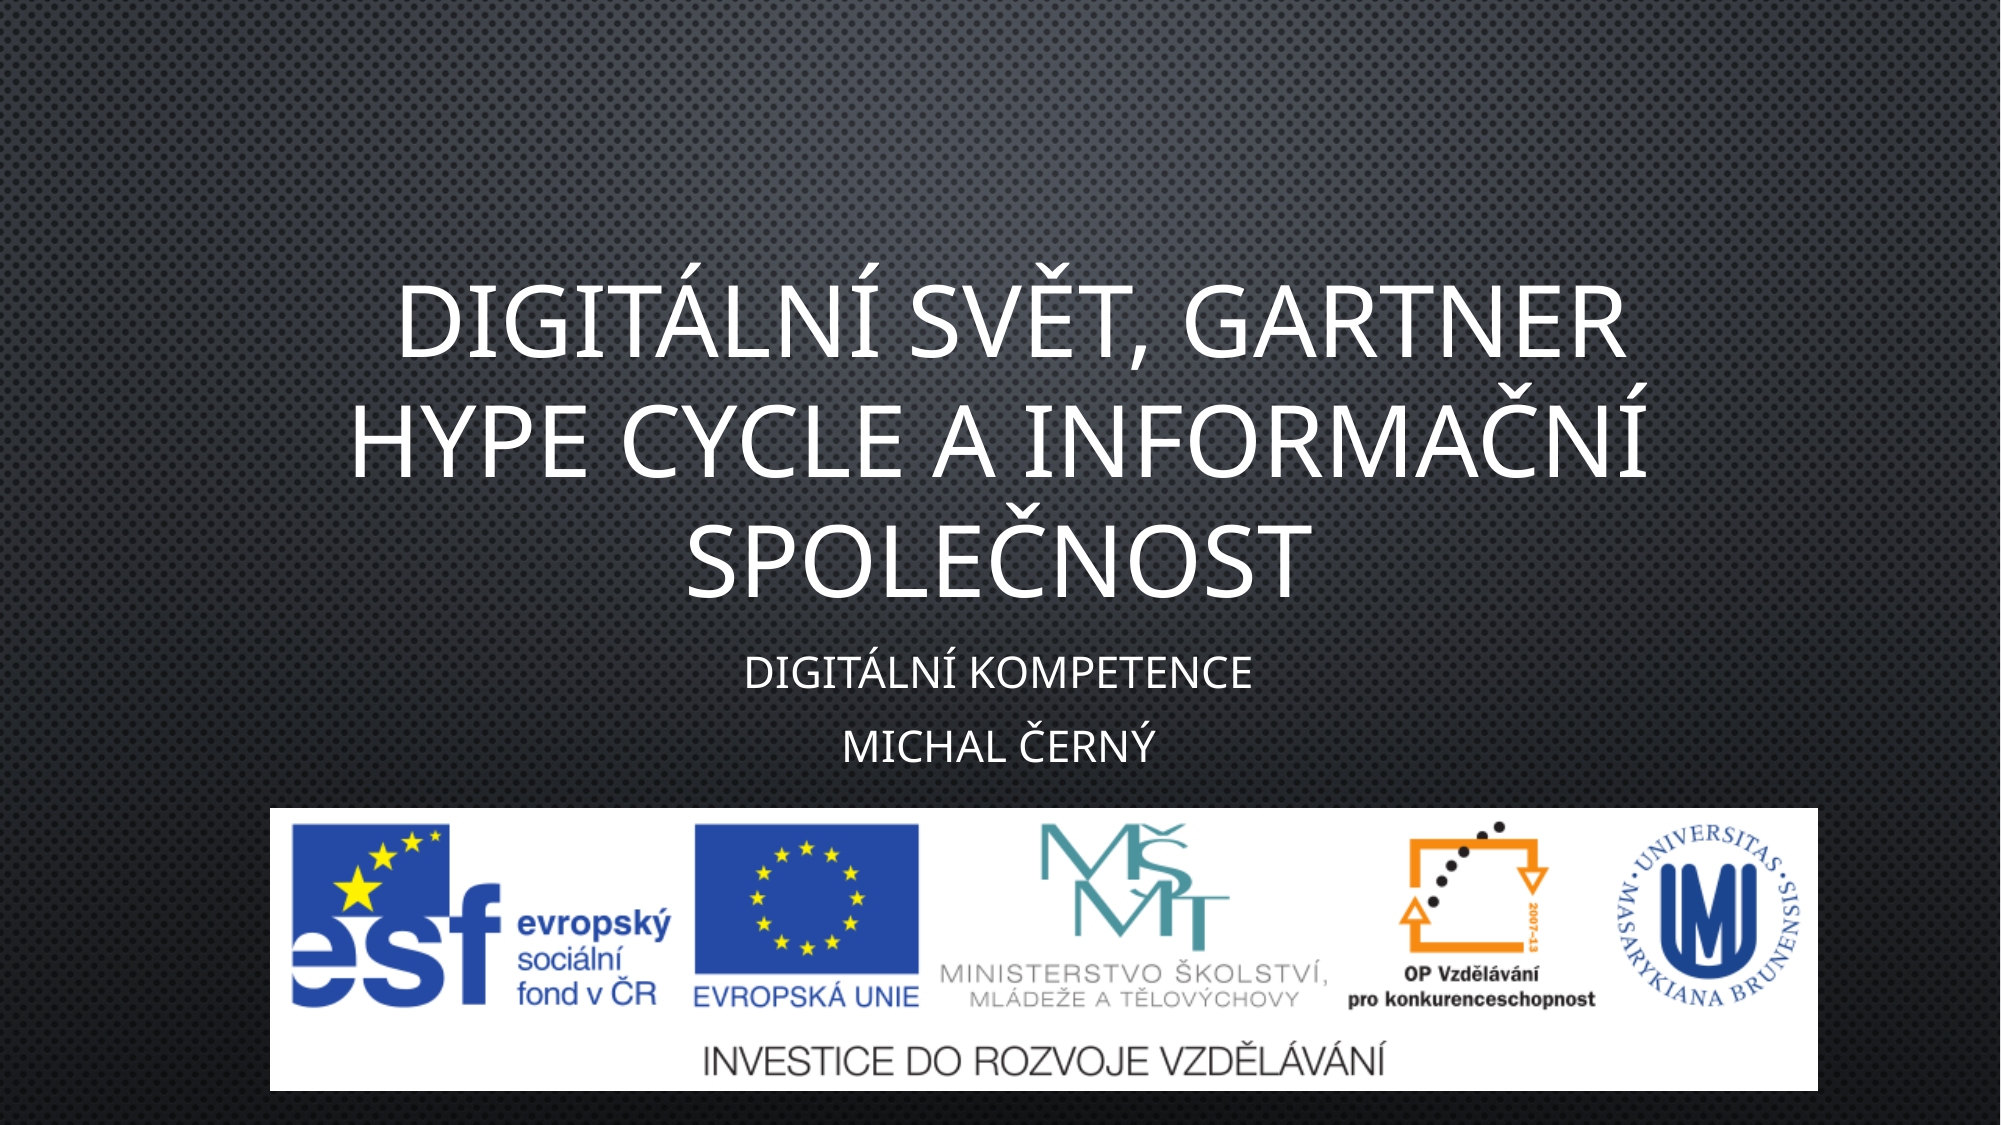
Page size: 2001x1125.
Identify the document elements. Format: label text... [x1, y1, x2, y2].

picture [270, 807, 1818, 1092]
subtitle Digitální kompetence Michal Černý [287, 637, 1711, 807]
title Digitální svět, Gartner Hype Cycle a informační společnost [287, 99, 1711, 625]
